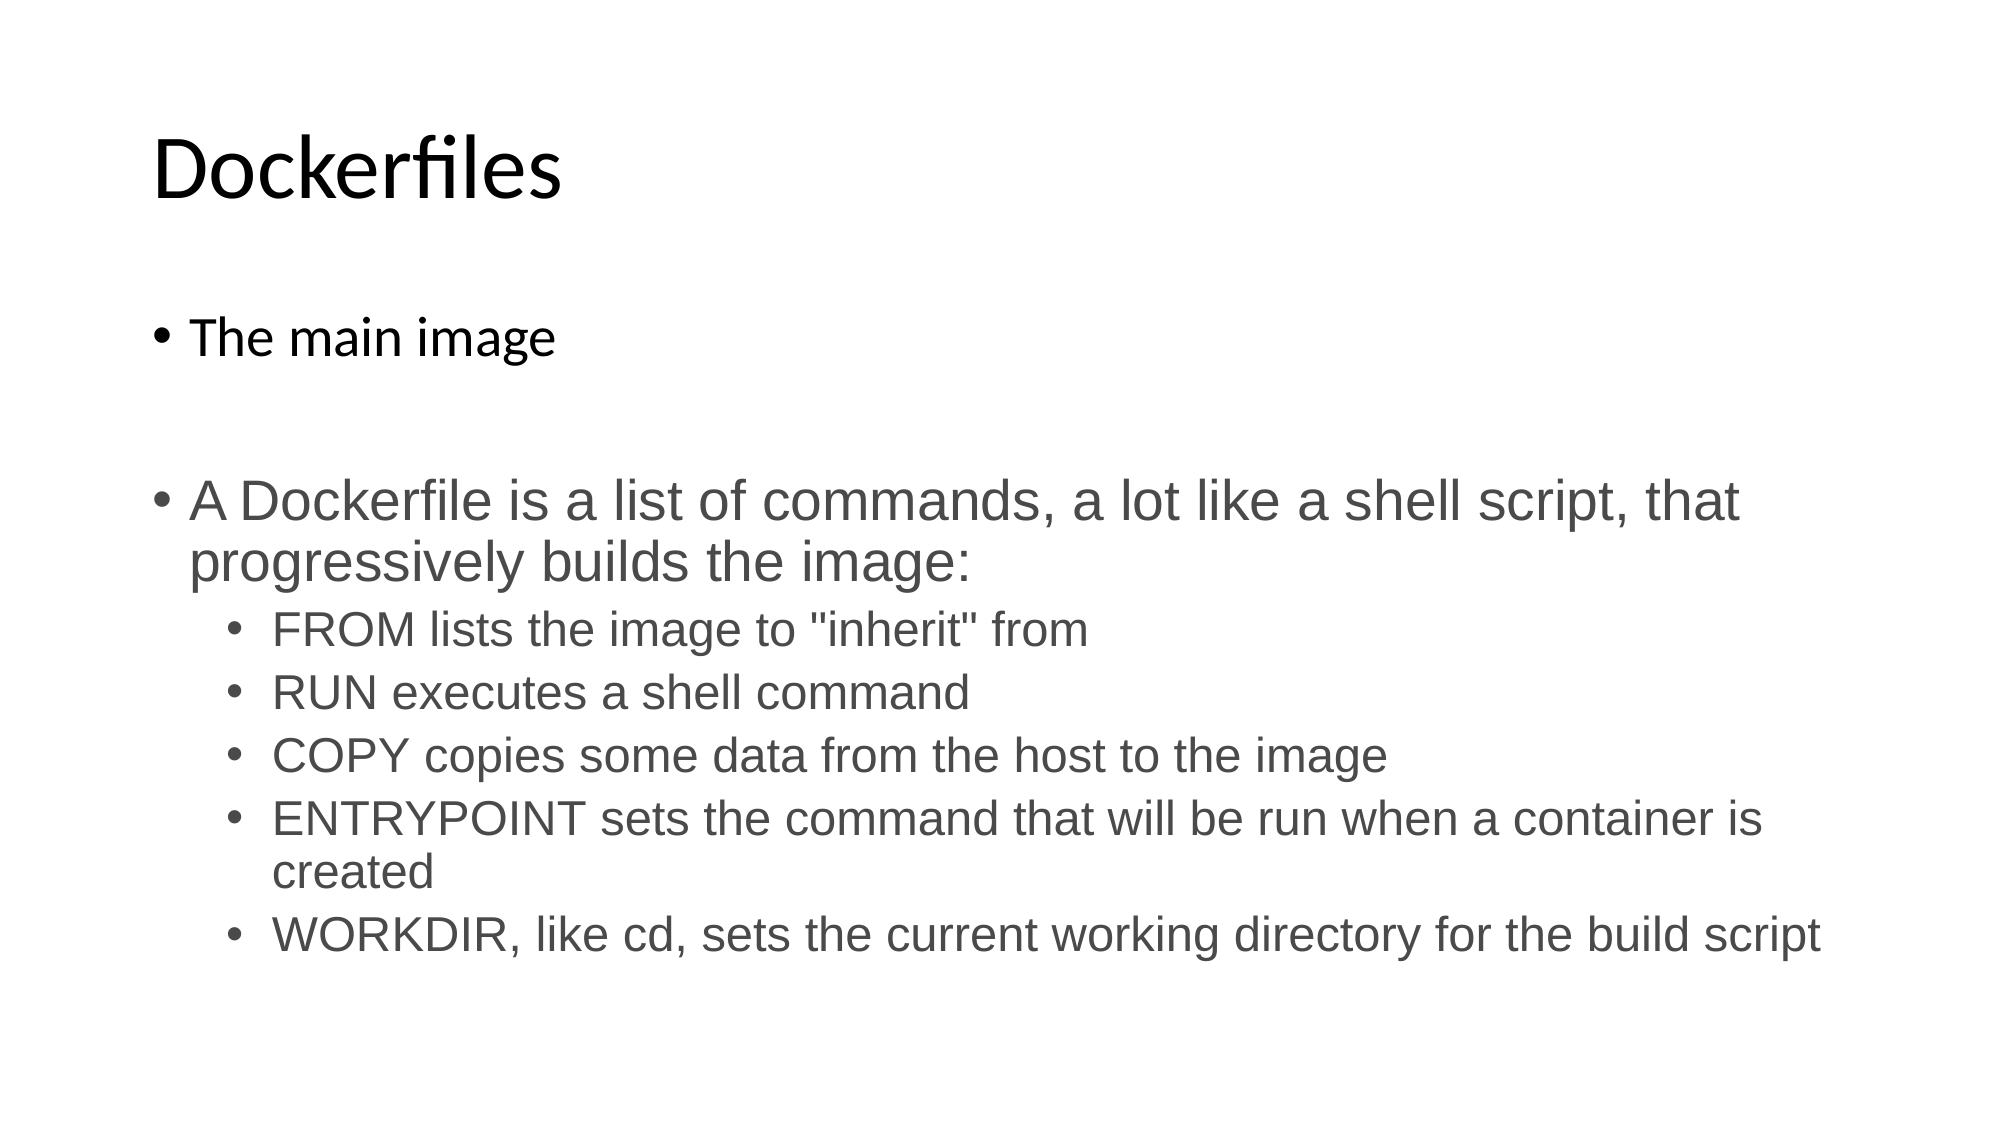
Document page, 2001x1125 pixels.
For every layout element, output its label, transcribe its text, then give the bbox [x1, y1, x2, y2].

list The main image A Dockerfile is a list of commands, a lot like a shell script, that progressively builds the image: FROM lists the image to "inherit" from RUN executes a shell command COPY copies some data from the host to the image ENTRYPOINT sets the command that will be run when a container is created WORKDIR, like cd, sets the current working directory for the build script [137, 299, 1863, 1014]
title Dockerfiles [137, 59, 1863, 278]
